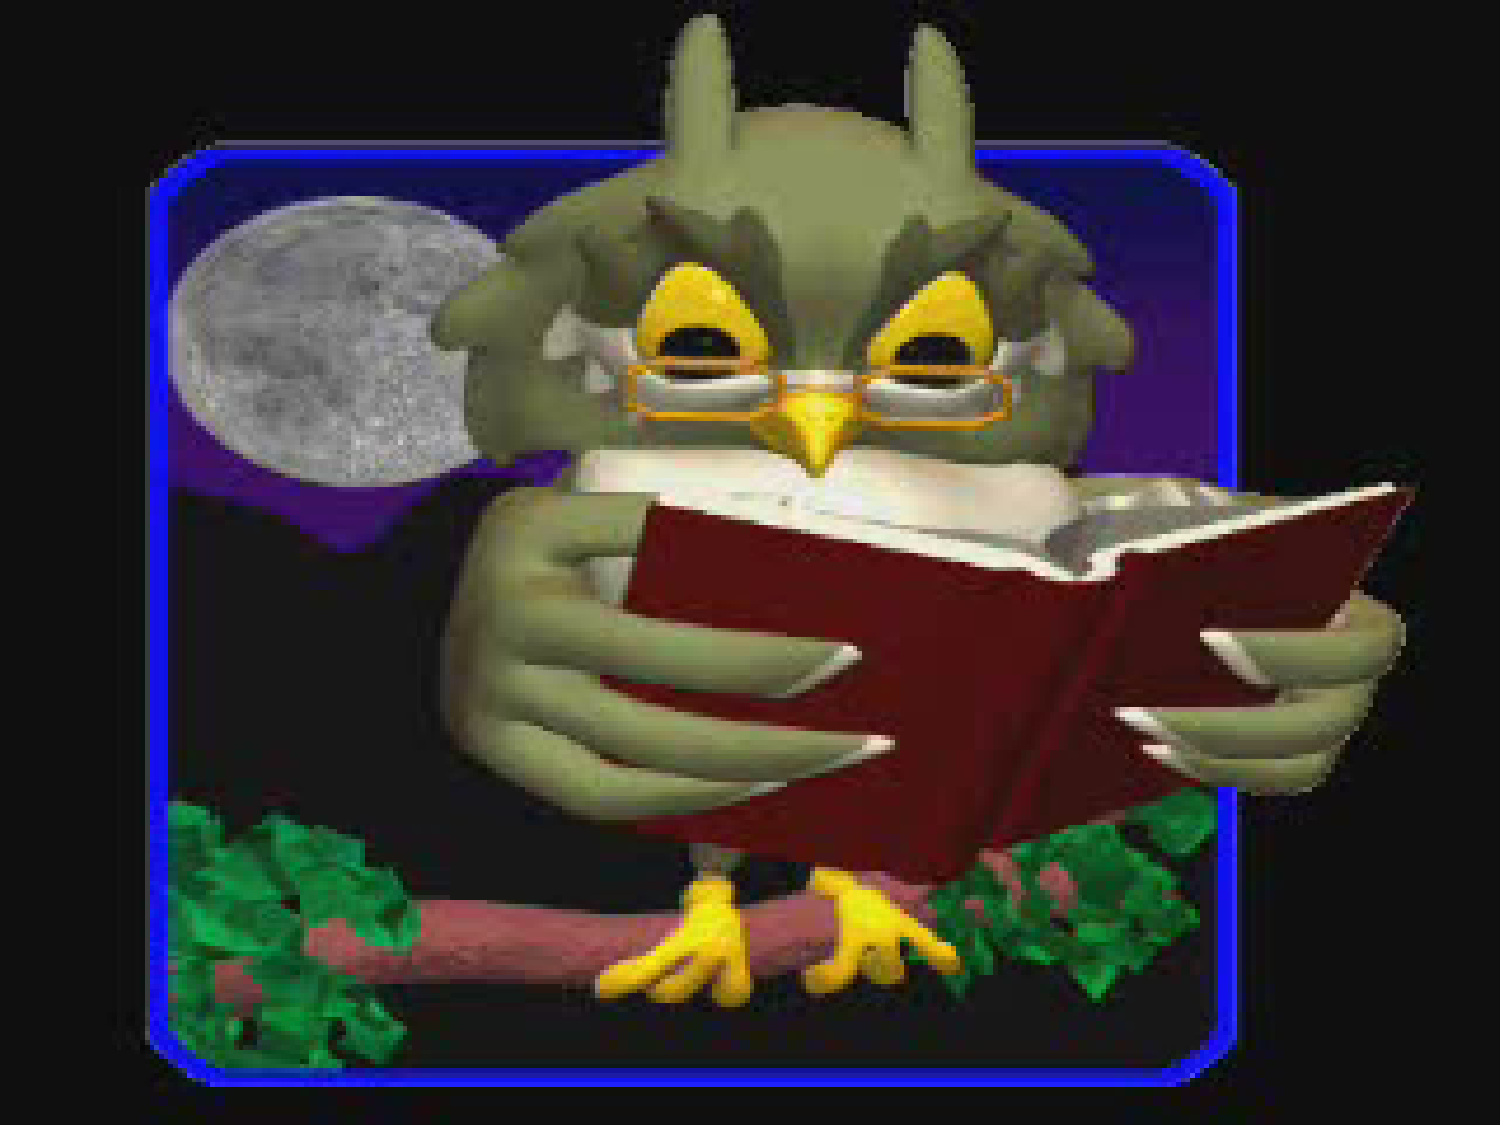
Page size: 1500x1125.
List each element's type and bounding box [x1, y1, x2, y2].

list [0, 0, 1500, 1125]
